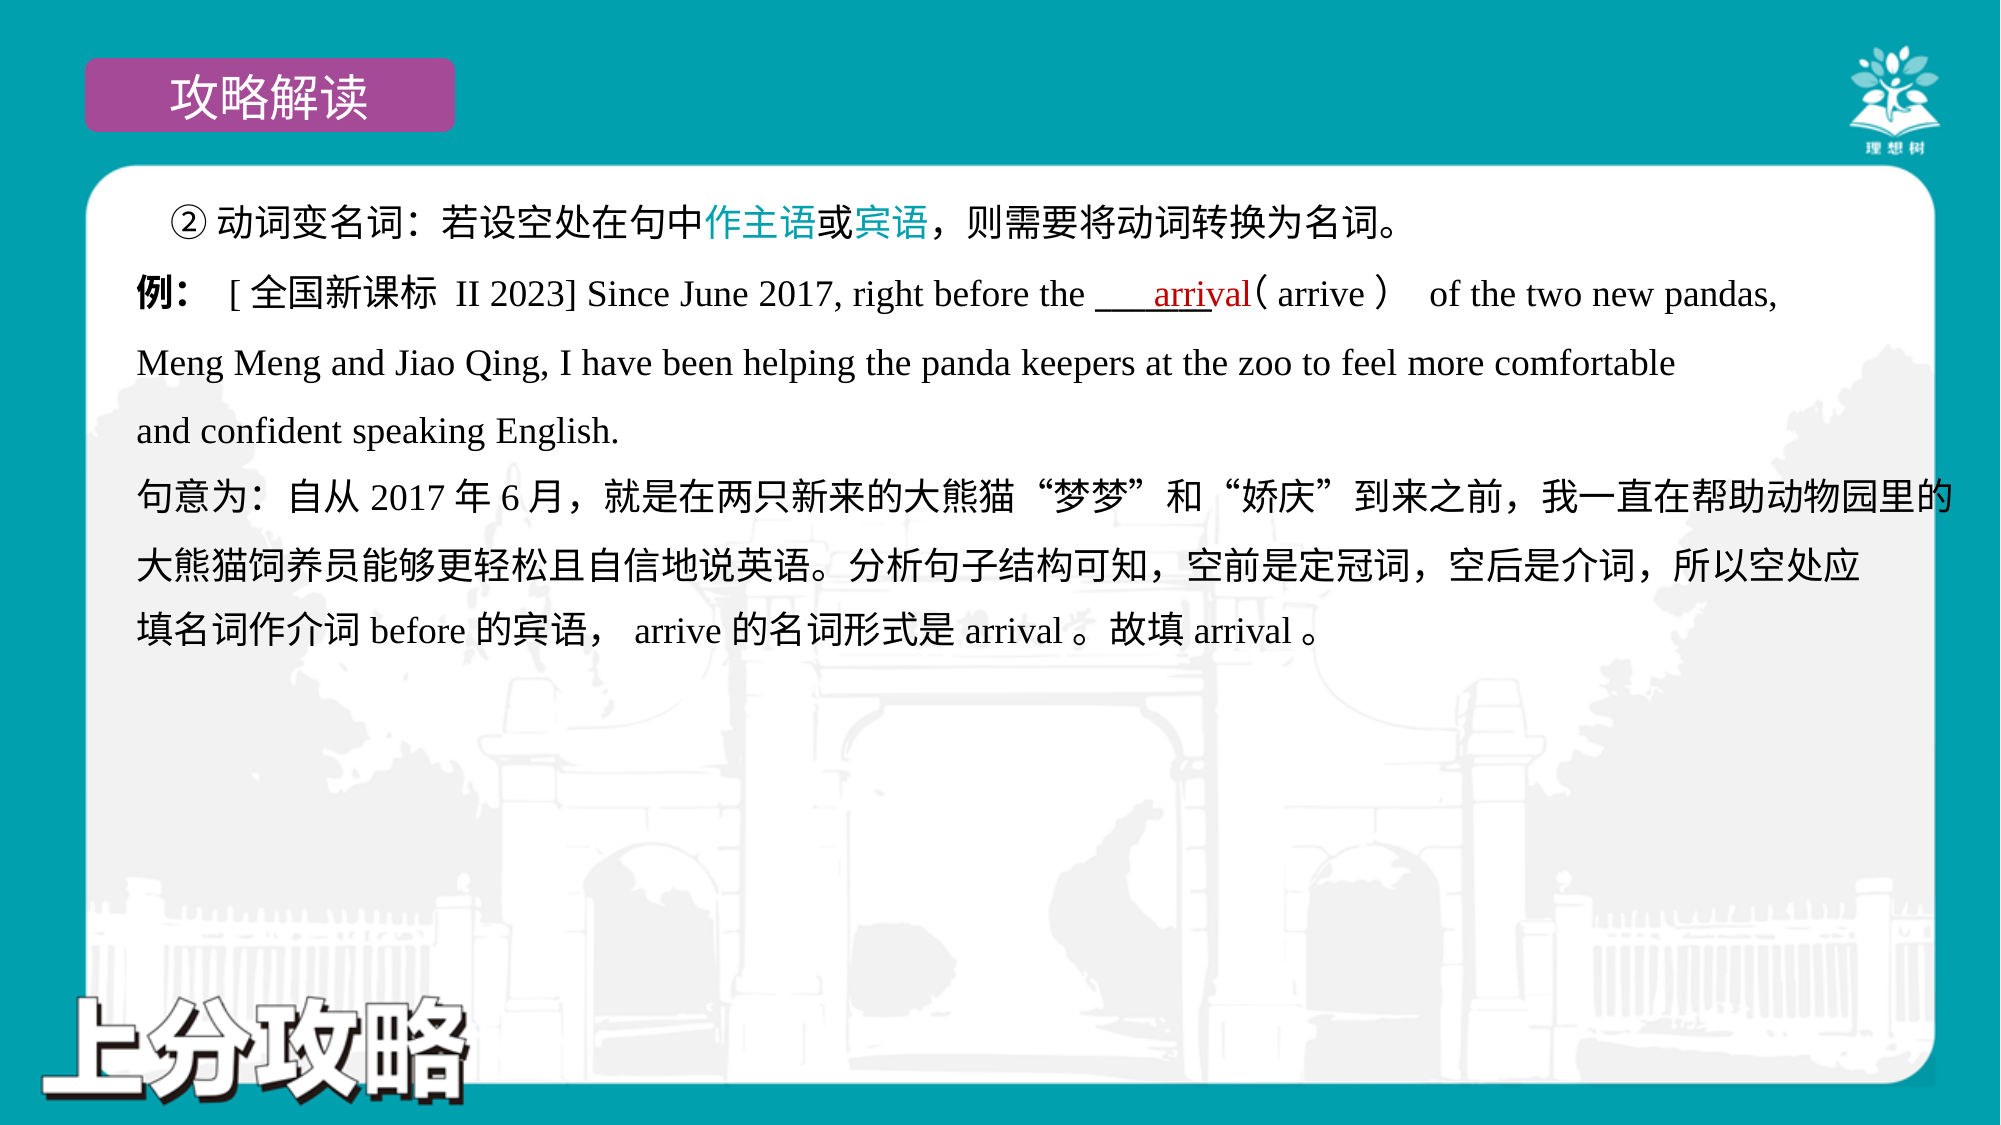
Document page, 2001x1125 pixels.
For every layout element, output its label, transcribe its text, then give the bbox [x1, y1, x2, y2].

text_box 句意为：自从2017年6月，就是在两只新来的大熊猫“梦梦”和“娇庆”到来之前，我一直在帮助动物园里的 大熊猫饲养员能够更轻松且自信地说英语。分析句子结构可知，空前是定冠词，空后是介词，所以空处应 填名词作介词before的宾语，arrive的名词形式是arrival。故填arrival。 [136, 449, 1865, 645]
text_box arrival [1140, 245, 1266, 307]
text_box 例： [全国新课标 II 2023] Since June 2017, right before the _______ （arrive） of the two new pandas, Meng Meng and Jiao Qing, I have been helping the panda keepers at the zoo to feel more comfortable and confident speaking English. [136, 245, 1865, 441]
picture [0, 0, 2000, 1125]
text_box ②动词变名词：若设空处在句中作主语或宾语，则需要将动词转换为名词。 [136, 177, 1865, 237]
